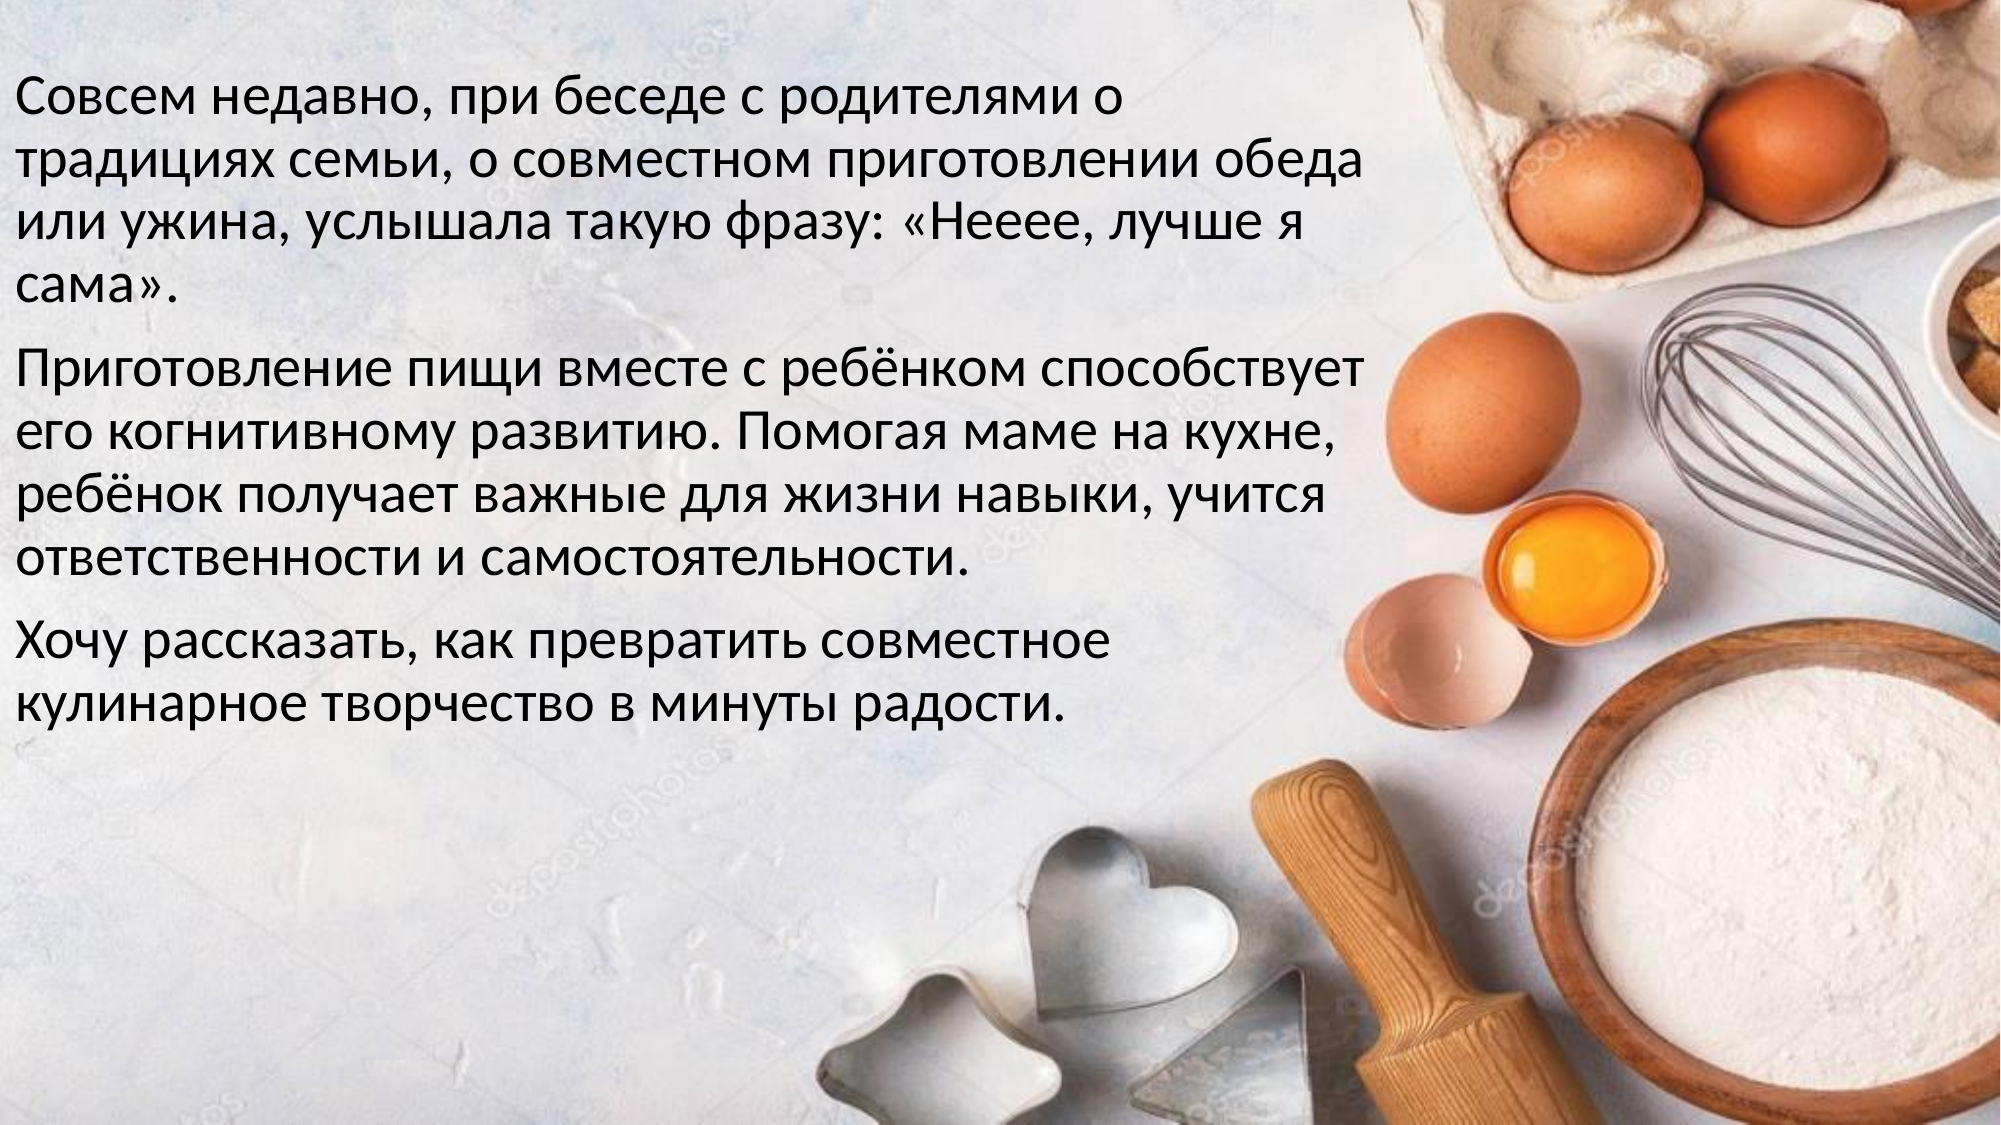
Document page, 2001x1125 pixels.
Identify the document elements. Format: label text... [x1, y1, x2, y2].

picture [0, 0, 2001, 1125]
list Совсем недавно, при беседе с родителями о традициях семьи, о совместном приготовлении обеда или ужина, услышала такую фразу: «Нееее, лучше я сама». Приготовление пищи вместе с ребёнком способствует его когнитивному развитию. Помогая маме на кухне, ребёнок получает важные для жизни навыки, учится ответственности и самостоятельности. Хочу рассказать, как превратить совместное кулинарное творчество в минуты радости. [0, 56, 1405, 1022]
